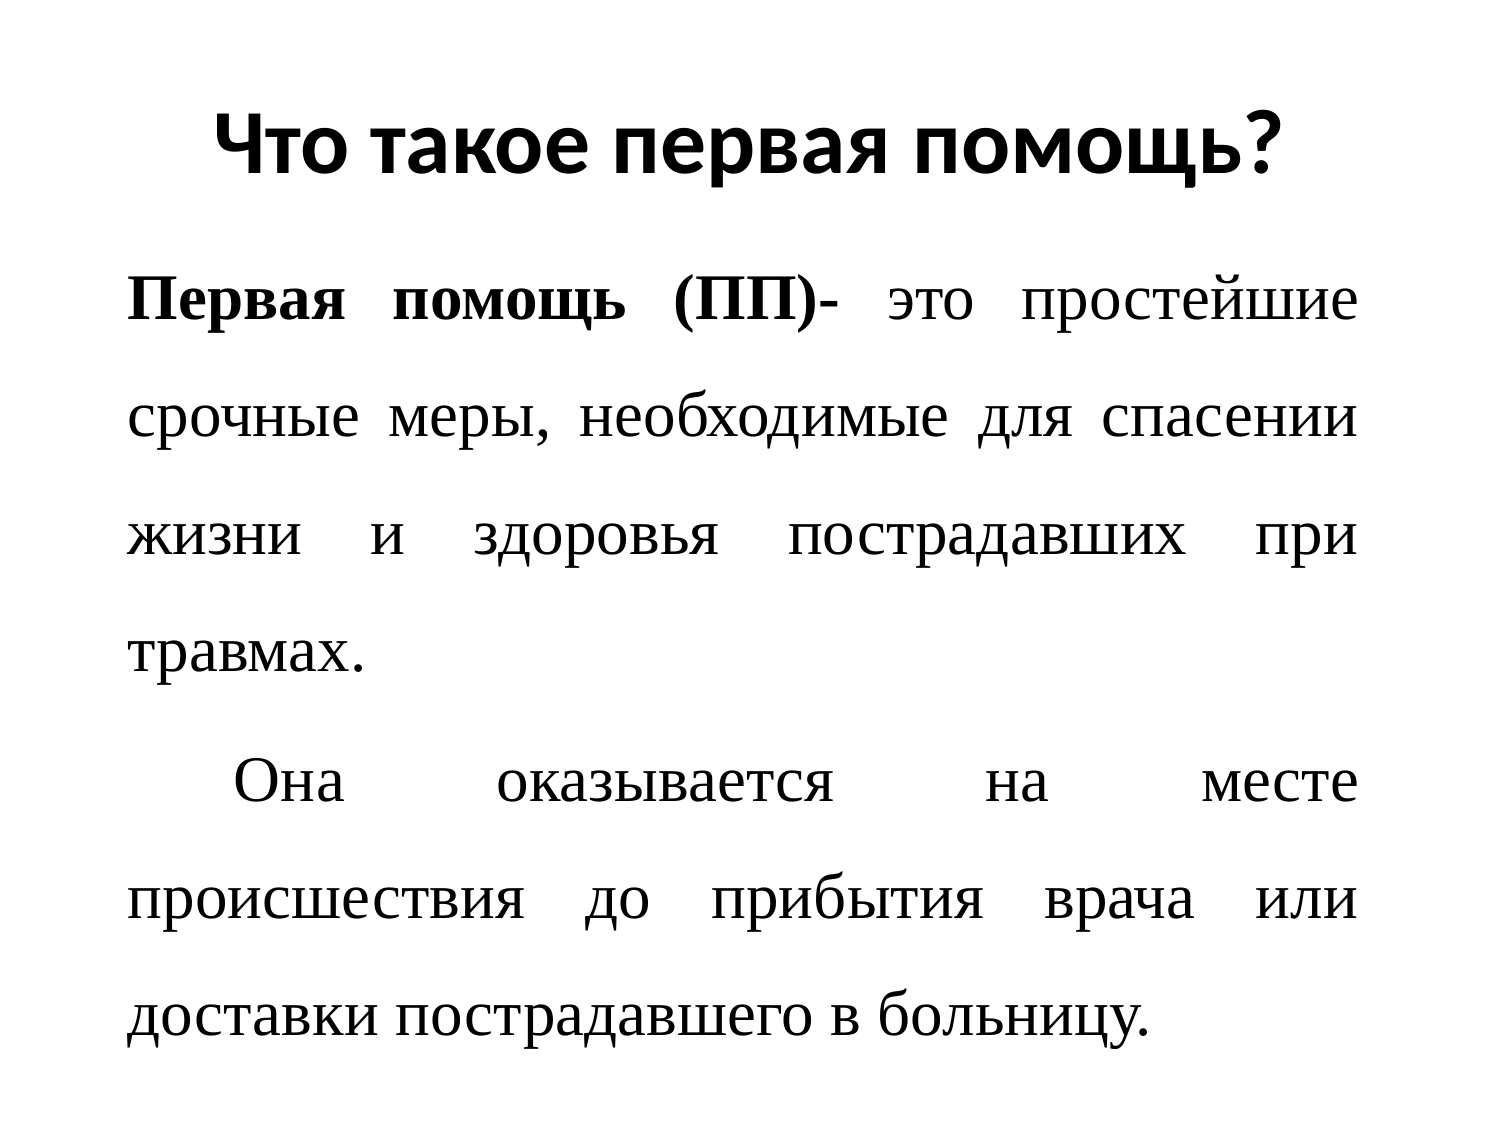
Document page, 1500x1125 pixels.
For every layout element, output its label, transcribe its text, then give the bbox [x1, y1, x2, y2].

list Первая помощь (ПП)- это простейшие срочные меры, необходимые для спасении жизни и здоровья пострадавших при травмах. Она оказывается на месте происшествия до прибытия врача или доставки пострадавшего в больницу. [112, 208, 1375, 1059]
title Что такое первая помощь? [75, 66, 1425, 209]
